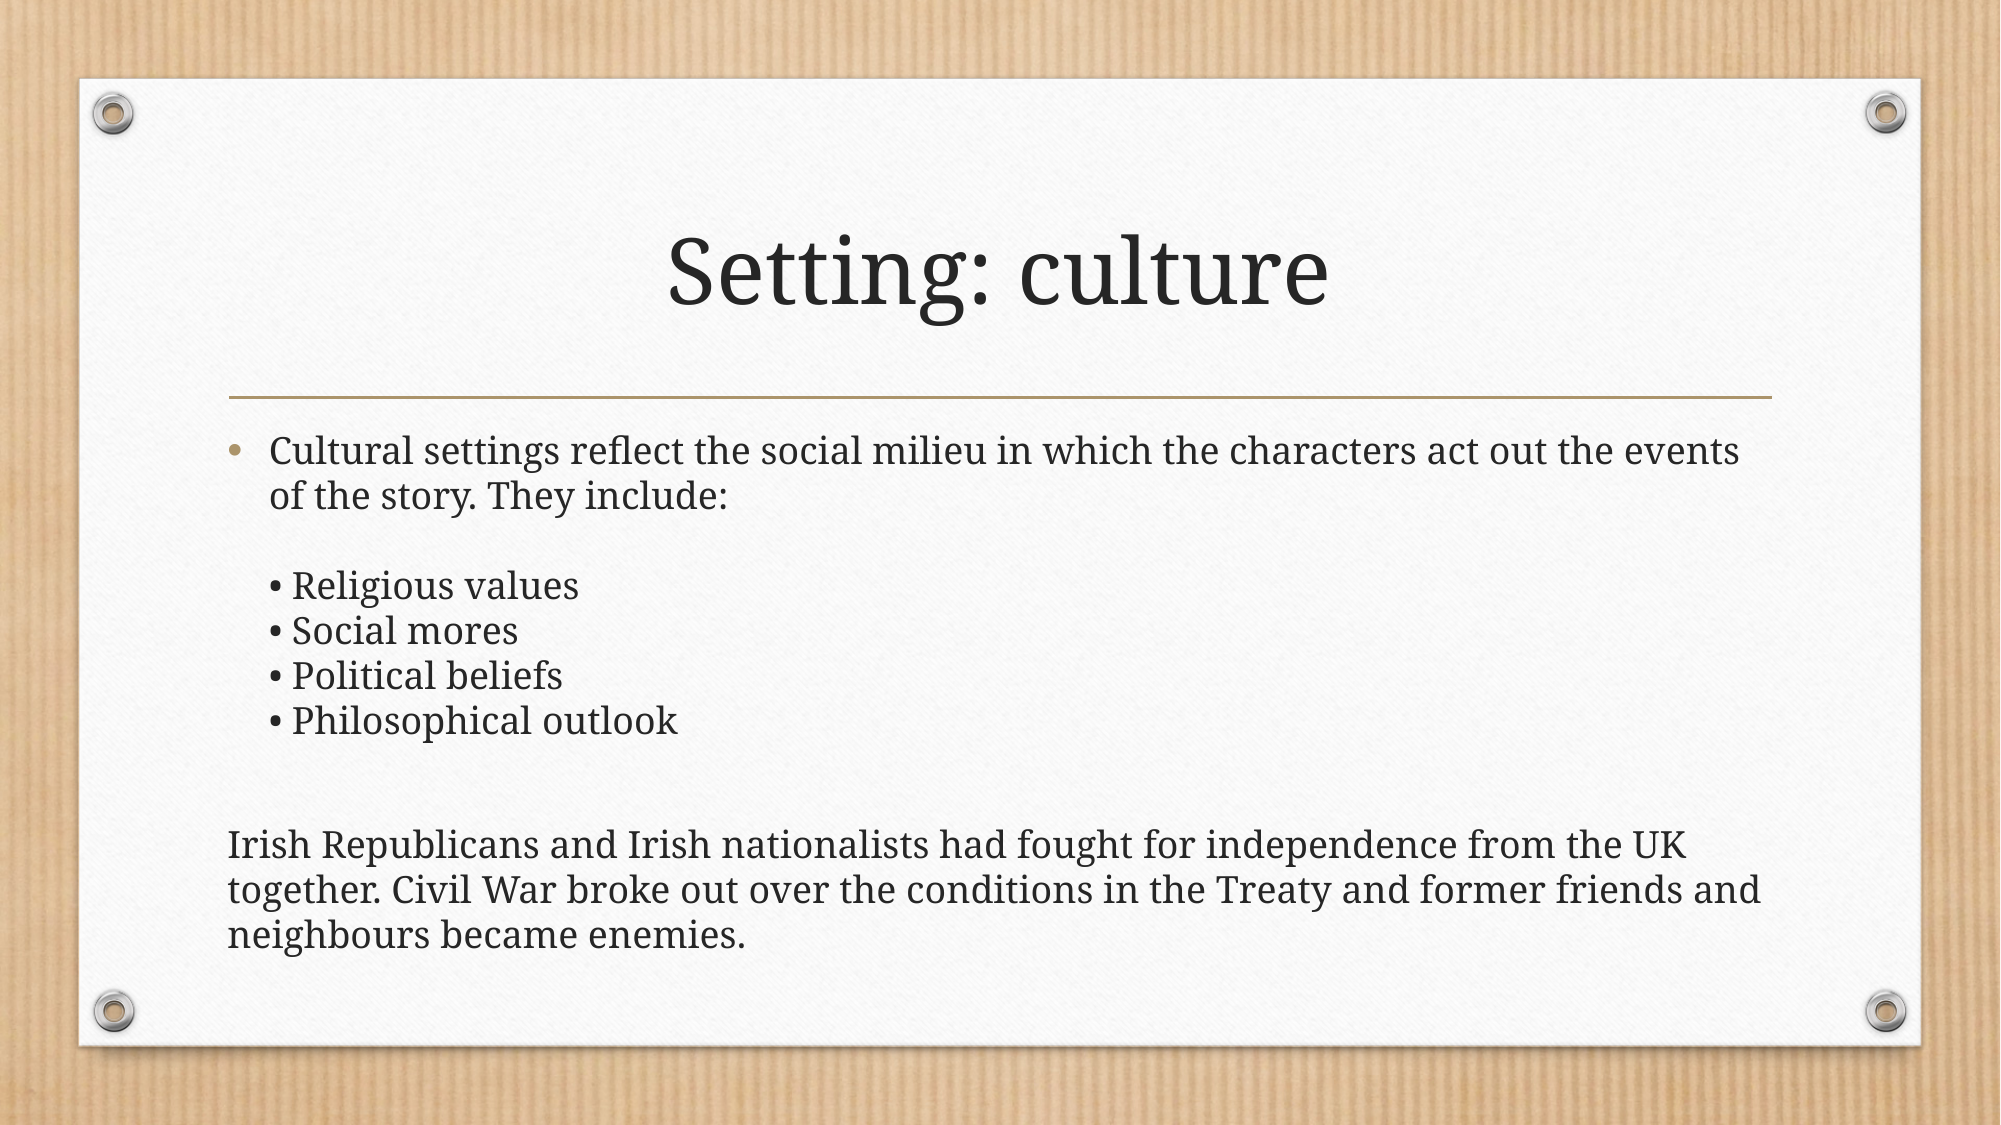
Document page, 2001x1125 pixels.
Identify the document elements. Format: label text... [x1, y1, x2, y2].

title Setting: culture [212, 161, 1788, 375]
picture [0, 0, 2001, 1125]
list Cultural settings reflect the social milieu in which the characters act out the events of the story. They include: • Religious values • Social mores • Political beliefs • Philosophical outlook Irish Republicans and Irish nationalists had fought for independence from the UK together. Civil War broke out over the conditions in the Treaty and former friends and neighbours became enemies. [212, 419, 1788, 964]
